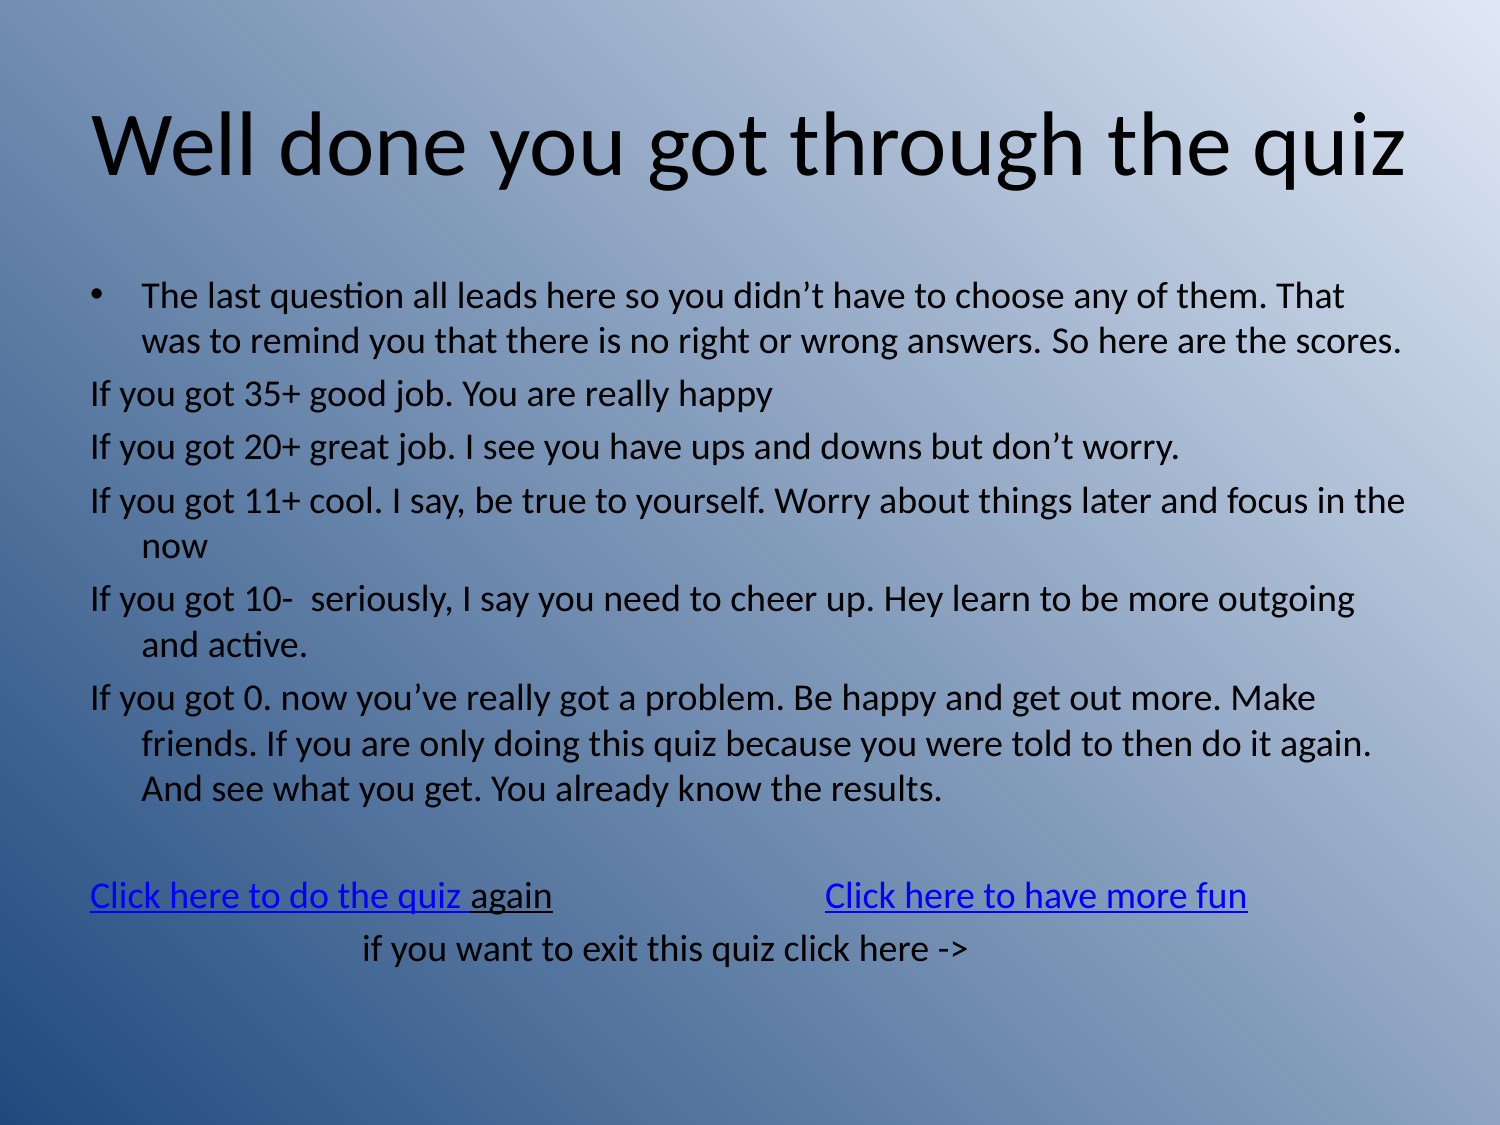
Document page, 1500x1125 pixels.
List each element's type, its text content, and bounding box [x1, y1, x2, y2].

list The last question all leads here so you didn’t have to choose any of them. That was to remind you that there is no right or wrong answers. So here are the scores. If you got 35+ good job. You are really happy If you got 20+ great job. I see you have ups and downs but don’t worry. If you got 11+ cool. I say, be true to yourself. Worry about things later and focus in the now If you got 10- seriously, I say you need to cheer up. Hey learn to be more outgoing and active. If you got 0. now you’ve really got a problem. Be happy and get out more. Make friends. If you are only doing this quiz because you were told to then do it again. And see what you get. You already know the results. Click here to do the quiz again Click here to have more fun if you want to exit this quiz click here -> [75, 262, 1425, 1005]
title Well done you got through the quiz [75, 45, 1425, 233]
